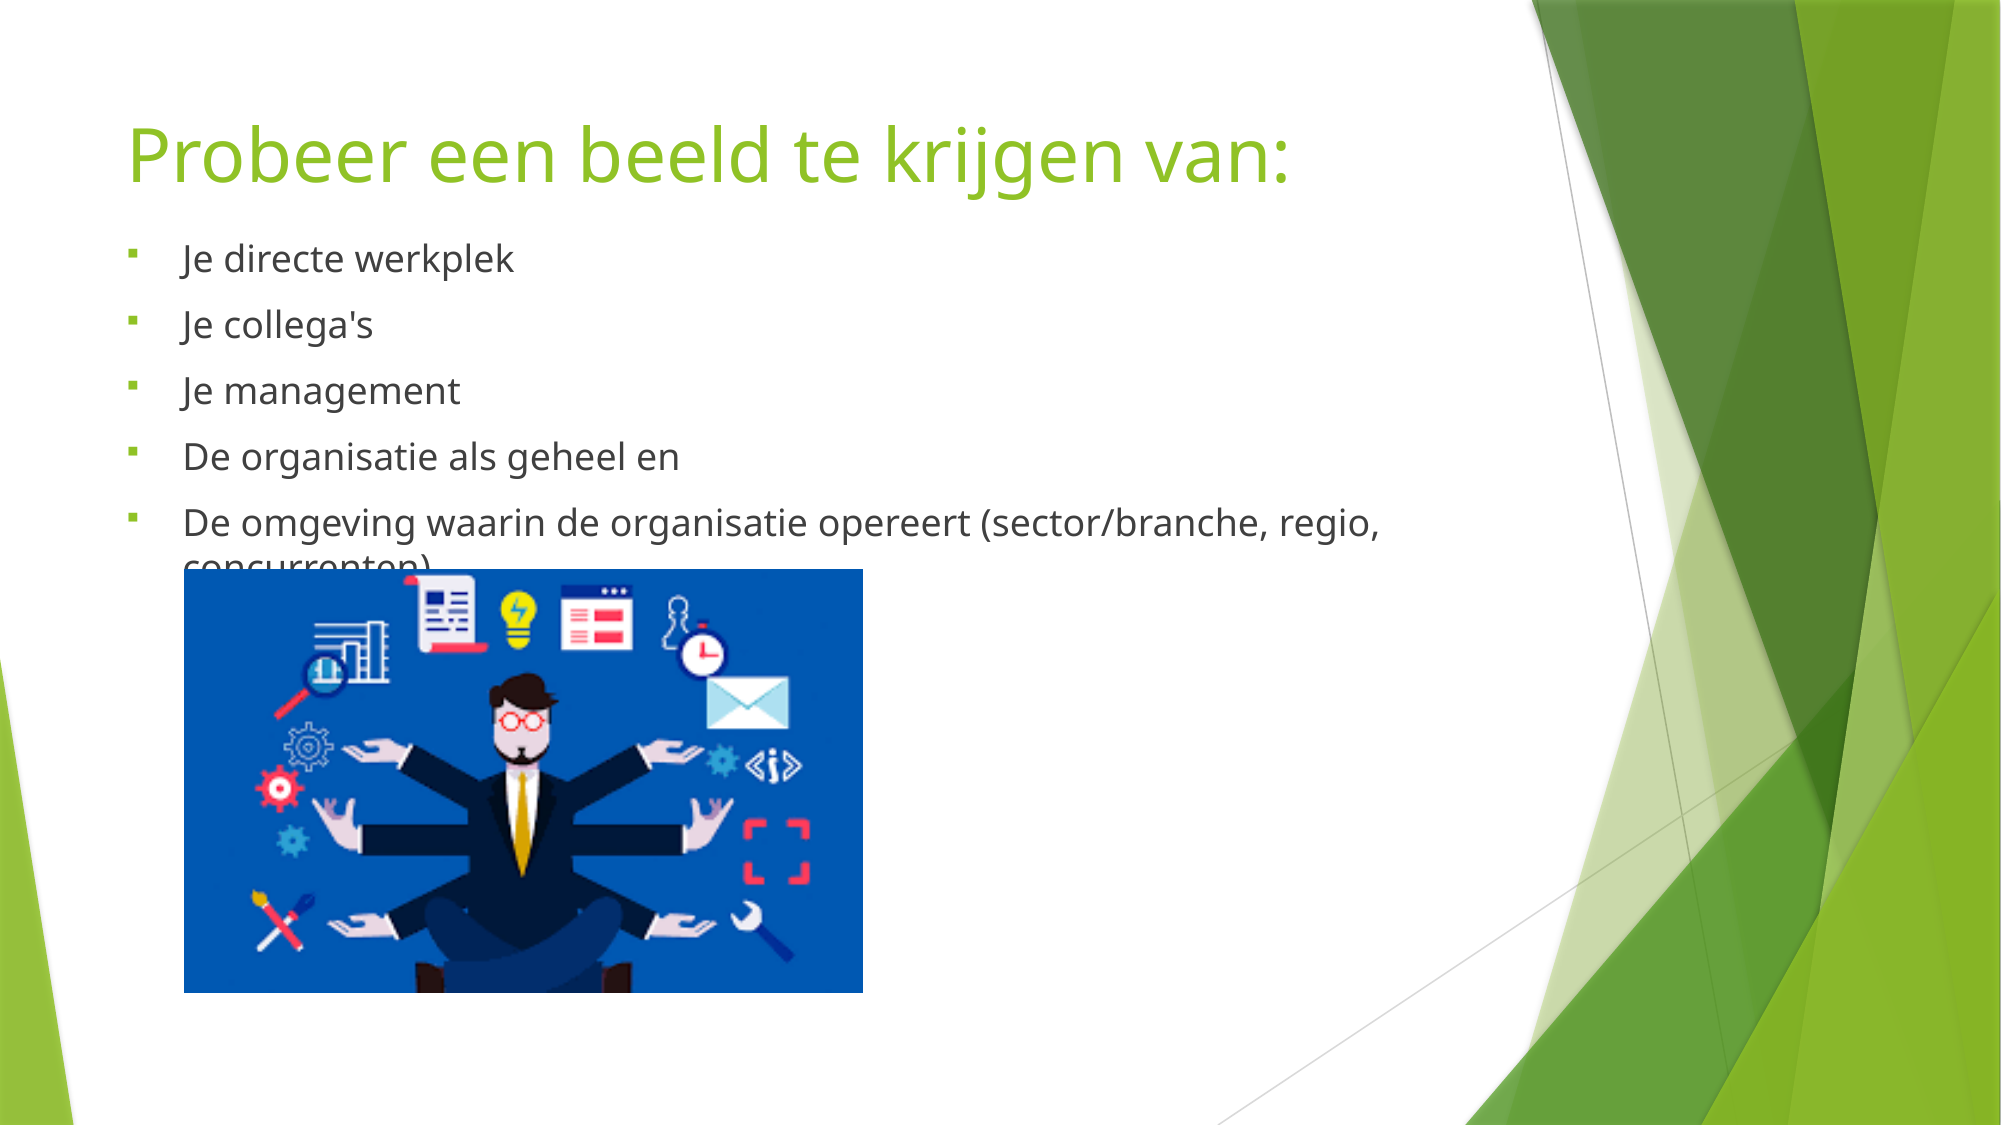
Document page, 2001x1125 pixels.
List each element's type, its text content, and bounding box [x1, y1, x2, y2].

title Probeer een beeld te krijgen van: [111, 99, 1522, 228]
picture [183, 569, 863, 994]
list Je directe werkplek Je collega's Je management De organisatie als geheel en De omgeving waarin de organisatie opereert (sector/branche, regio, concurrenten). [111, 228, 1644, 865]
